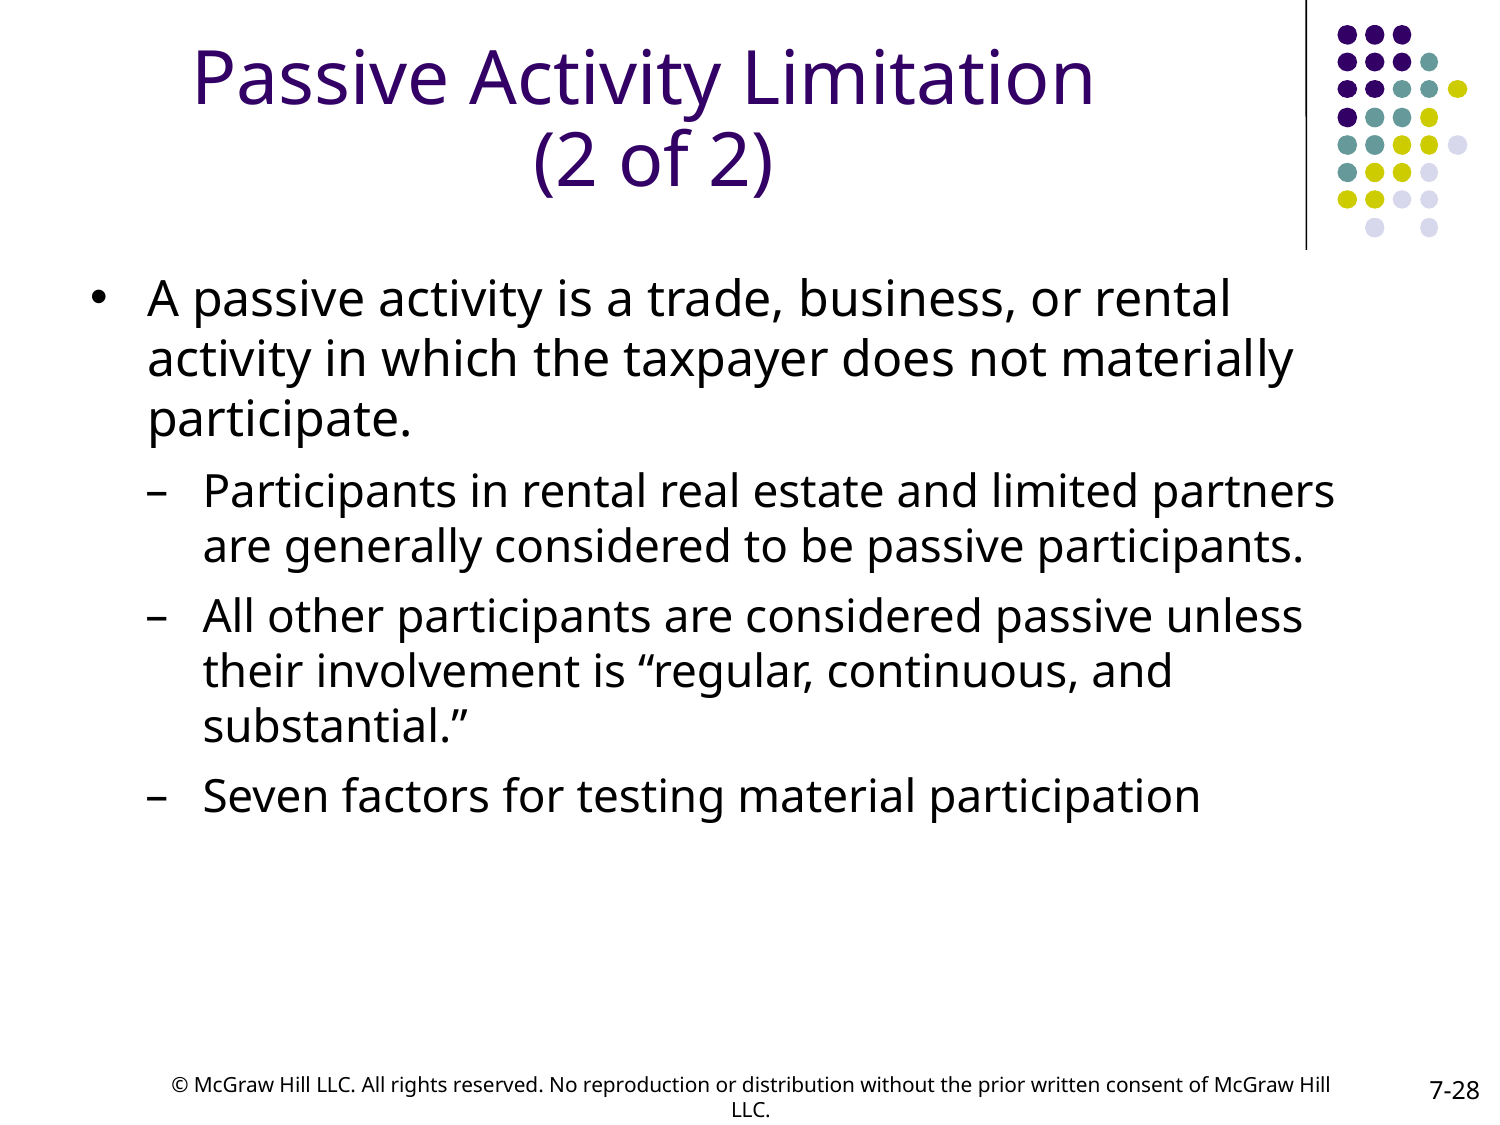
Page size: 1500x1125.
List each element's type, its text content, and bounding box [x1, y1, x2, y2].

slide_number 7-28 [1345, 1061, 1496, 1122]
title Passive Activity Limitation (2 of 2) [32, 8, 1275, 234]
list A passive activity is a trade, business, or rental activity in which the taxpayer does not materially participate. Participants in rental real estate and limited partners are generally considered to be passive participants. All other participants are considered passive unless their involvement is “regular, continuous, and substantial.” Seven factors for testing material participation [75, 259, 1425, 1062]
